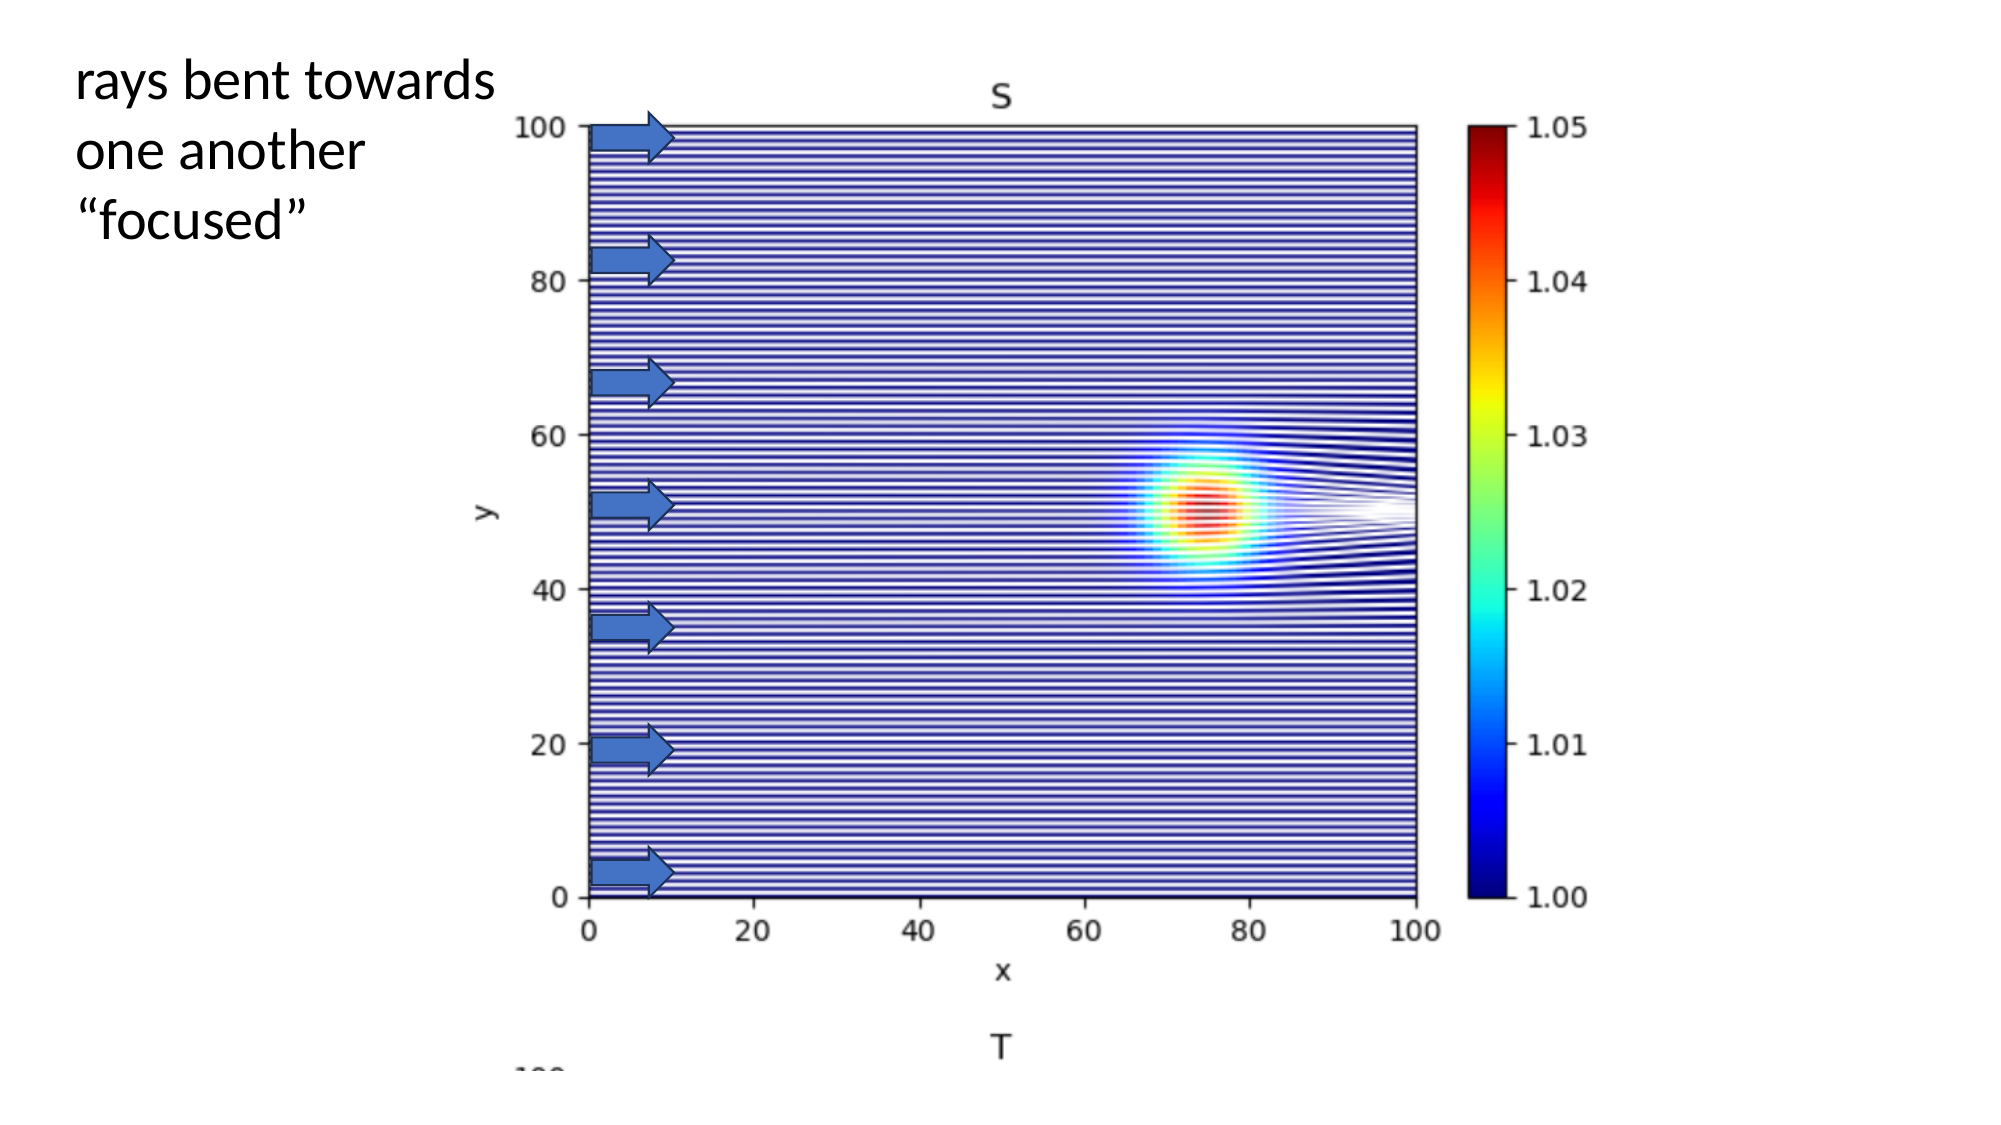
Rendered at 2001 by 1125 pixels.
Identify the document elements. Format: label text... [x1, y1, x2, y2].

picture [458, 54, 1613, 1071]
text_box rays bent towards one another “focused” [60, 33, 511, 259]
